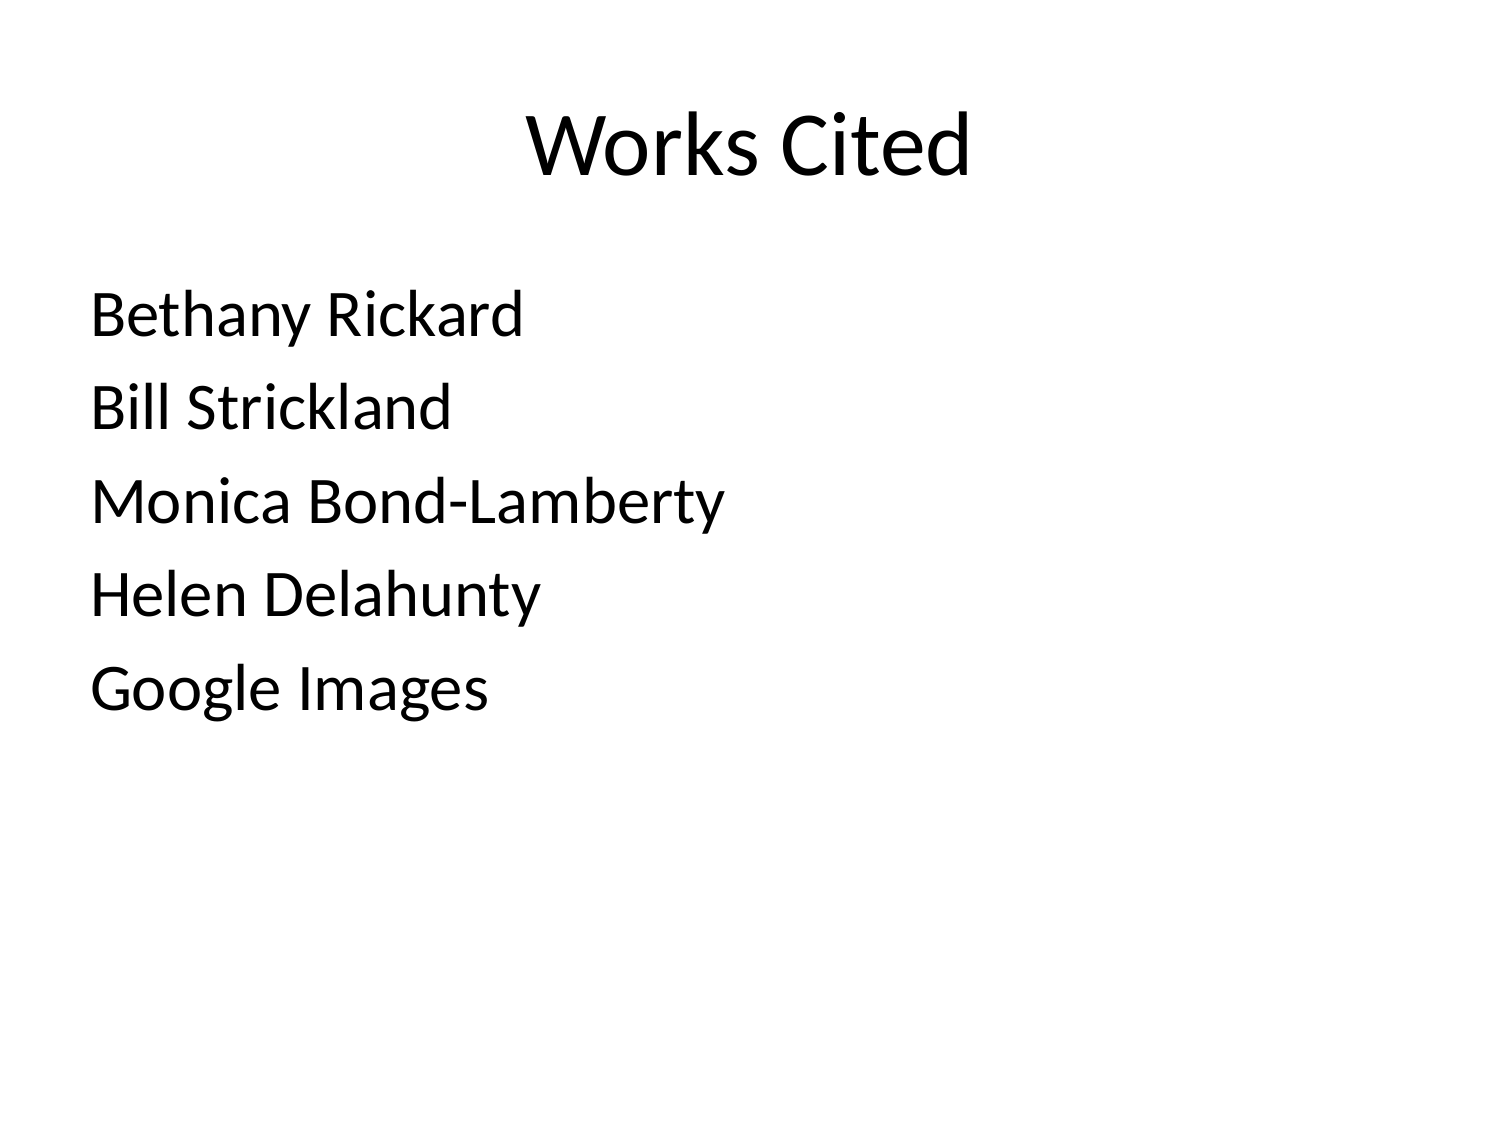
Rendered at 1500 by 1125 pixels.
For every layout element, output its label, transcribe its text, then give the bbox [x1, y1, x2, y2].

title Works Cited [75, 45, 1425, 233]
list Bethany Rickard Bill Strickland Monica Bond-Lamberty Helen Delahunty Google Images [75, 262, 1425, 1005]
